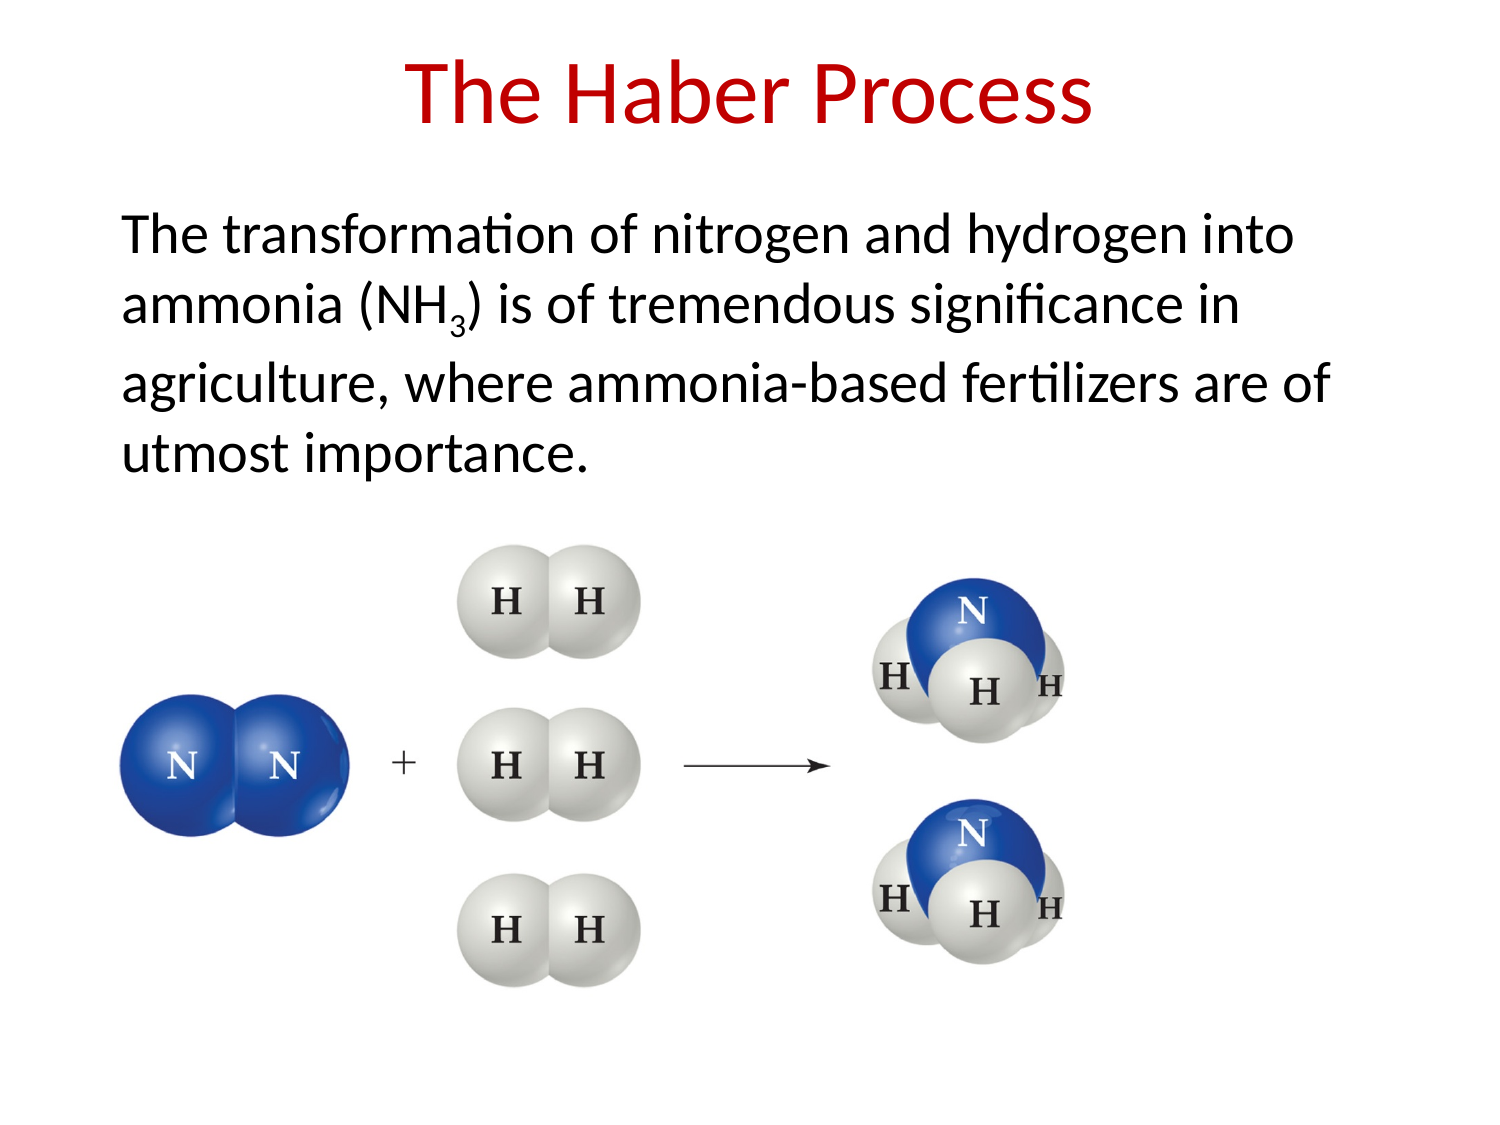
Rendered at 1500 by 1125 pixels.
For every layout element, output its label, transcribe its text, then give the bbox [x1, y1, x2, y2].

picture [112, 537, 1088, 997]
text_box The transformation of nitrogen and hydrogen into ammonia (NH3) is of tremendous significance in agriculture, where ammonia-based fertilizers are of utmost importance. [49, 187, 1488, 513]
text_box The Haber Process [0, 24, 1500, 213]
